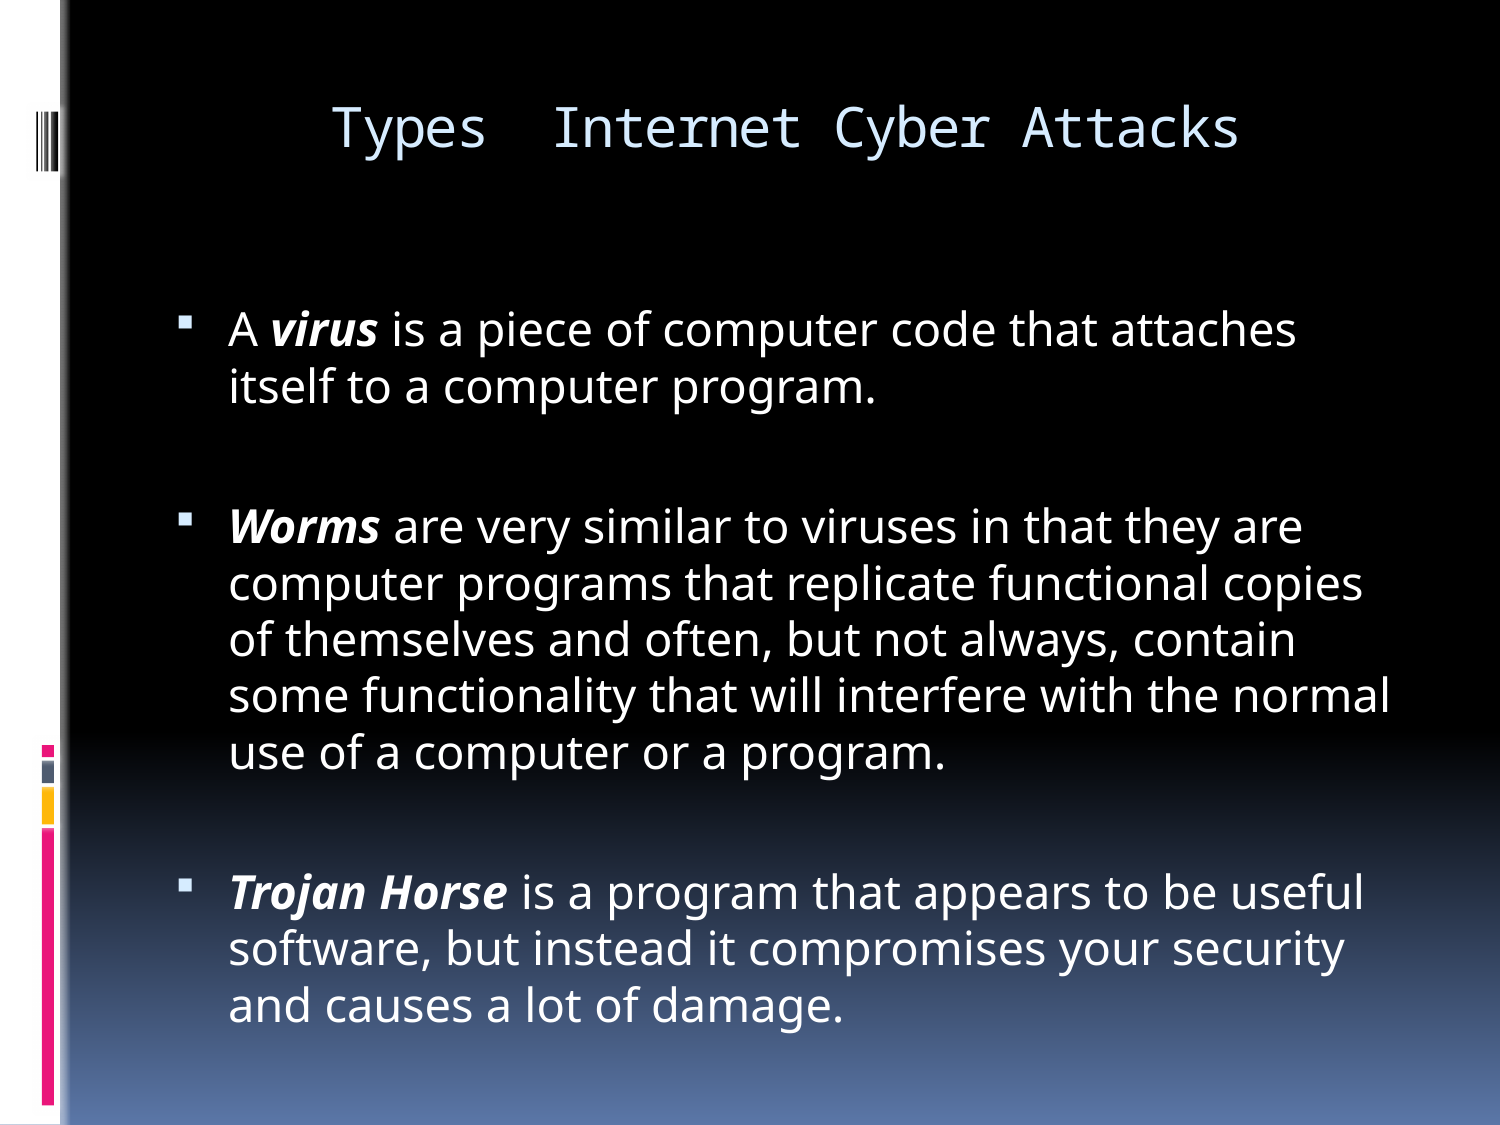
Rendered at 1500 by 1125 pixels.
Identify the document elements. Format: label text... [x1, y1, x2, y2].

title Types Internet Cyber Attacks [150, 83, 1425, 234]
list A virus is a piece of computer code that attaches itself to a computer program. Worms are very similar to viruses in that they are computer programs that replicate functional copies of themselves and often, but not always, contain some functionality that will interfere with the normal use of a computer or a program. Trojan Horse is a program that appears to be useful software, but instead it compromises your security and causes a lot of damage. [150, 292, 1425, 1043]
